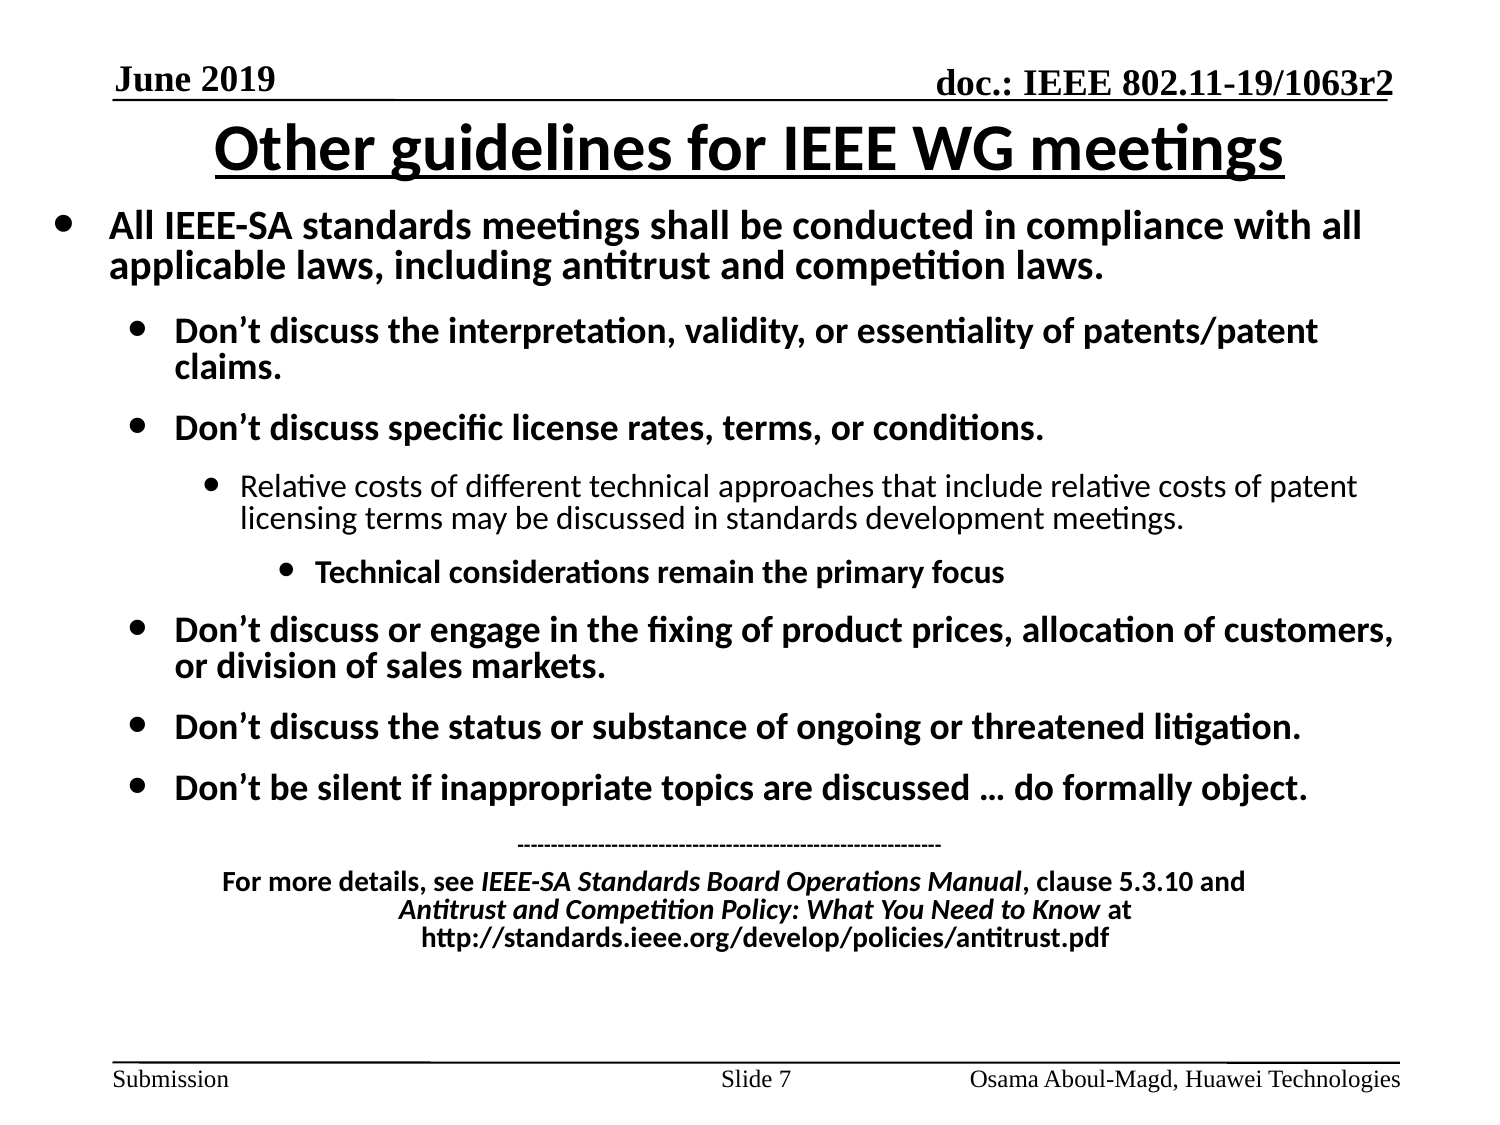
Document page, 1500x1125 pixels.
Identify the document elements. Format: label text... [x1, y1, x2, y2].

slide_number Slide 7 [712, 1061, 800, 1123]
list All IEEE-SA standards meetings shall be conducted in compliance with all applicable laws, including antitrust and competition laws. Don’t discuss the interpretation, validity, or essentiality of patents/patent claims. Don’t discuss specific license rates, terms, or conditions. Relative costs of different technical approaches that include relative costs of patent licensing terms may be discussed in standards development meetings. Technical considerations remain the primary focus Don’t discuss or engage in the fixing of product prices, allocation of customers, or division of sales markets. Don’t discuss the status or substance of ongoing or threatened litigation. Don’t be silent if inappropriate topics are discussed … do formally object. --------------------------------------------------------------- For more details, see IEEE-SA Standards Board Operations Manual, clause 5.3.10 and Antitrust and Competition Policy: What You Need to Know at http://standards.ieee.org/develop/policies/antitrust.pdf [37, 199, 1438, 875]
title Other guidelines for IEEE WG meetings [112, 112, 1388, 176]
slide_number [114, 54, 423, 100]
footer Osama Aboul-Magd, Huawei Technologies [878, 1061, 1402, 1093]
